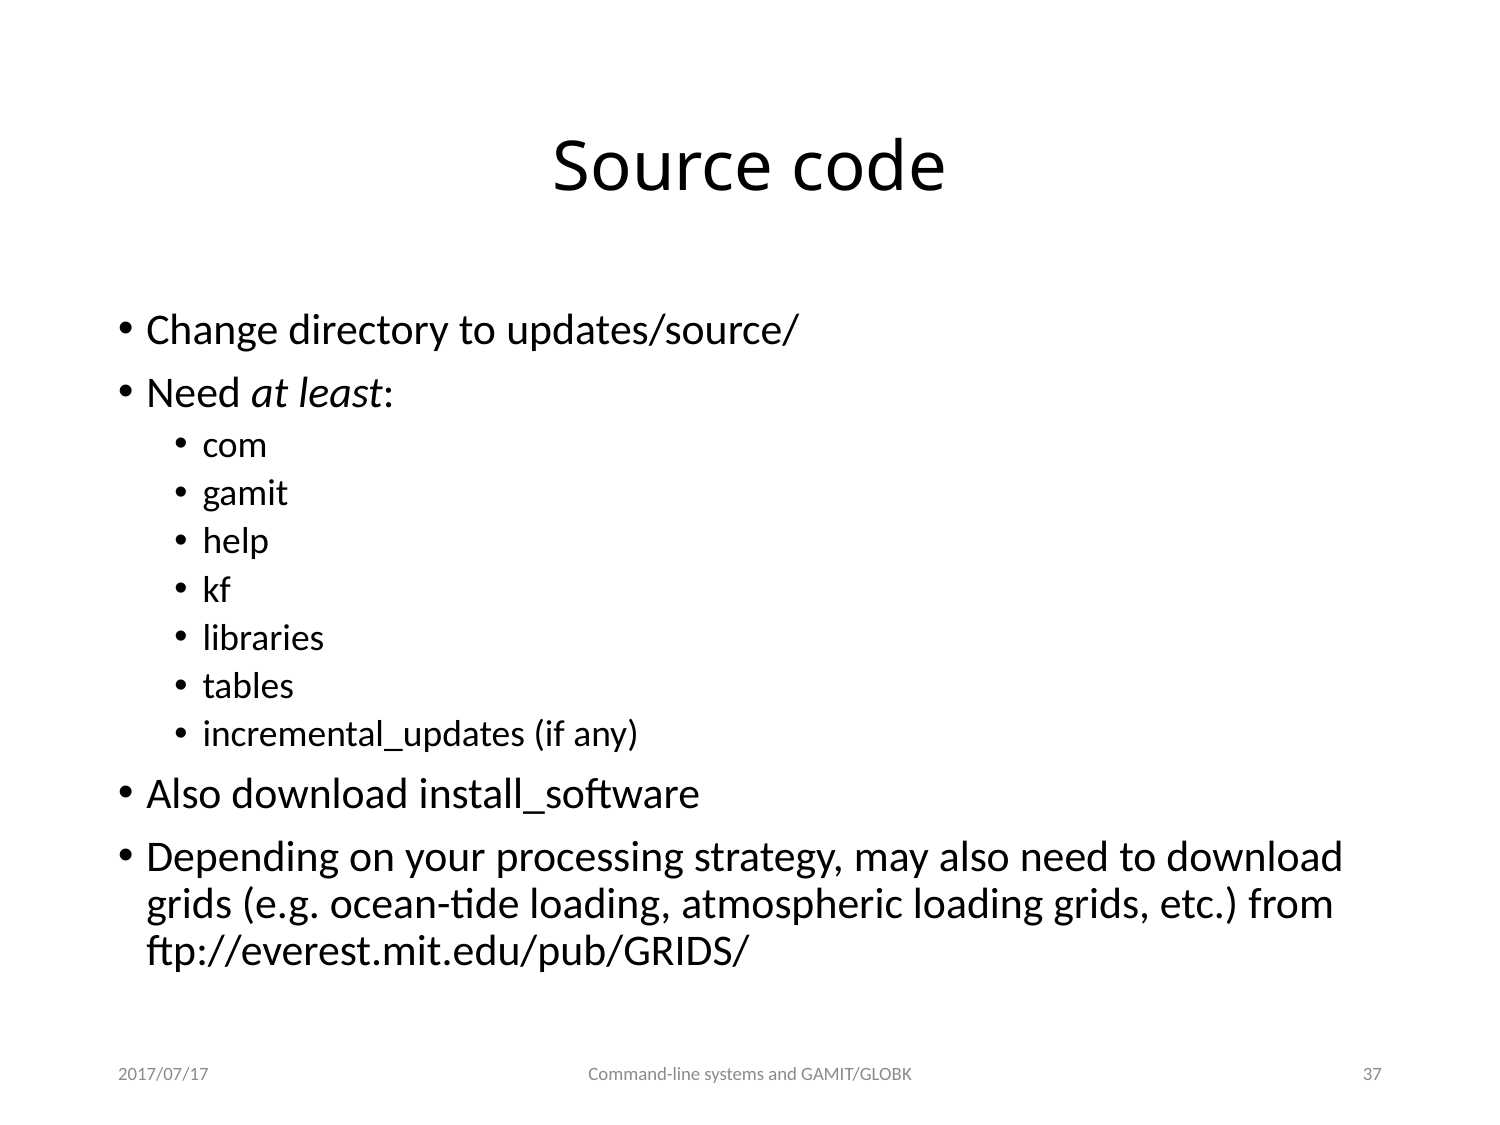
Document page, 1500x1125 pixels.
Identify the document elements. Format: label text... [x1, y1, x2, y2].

title Source code [103, 59, 1397, 278]
list Change directory to updates/source/ Need at least: com gamit help kf libraries tables incremental_updates (if any) Also download install_software Depending on your processing strategy, may also need to download grids (e.g. ocean-tide loading, atmospheric loading grids, etc.) from ftp://everest.mit.edu/pub/GRIDS/ [103, 299, 1397, 1014]
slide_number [103, 1042, 441, 1103]
footer Command-line systems and GAMIT/GLOBK [496, 1042, 1004, 1103]
slide_number 36 [1059, 1042, 1397, 1103]
